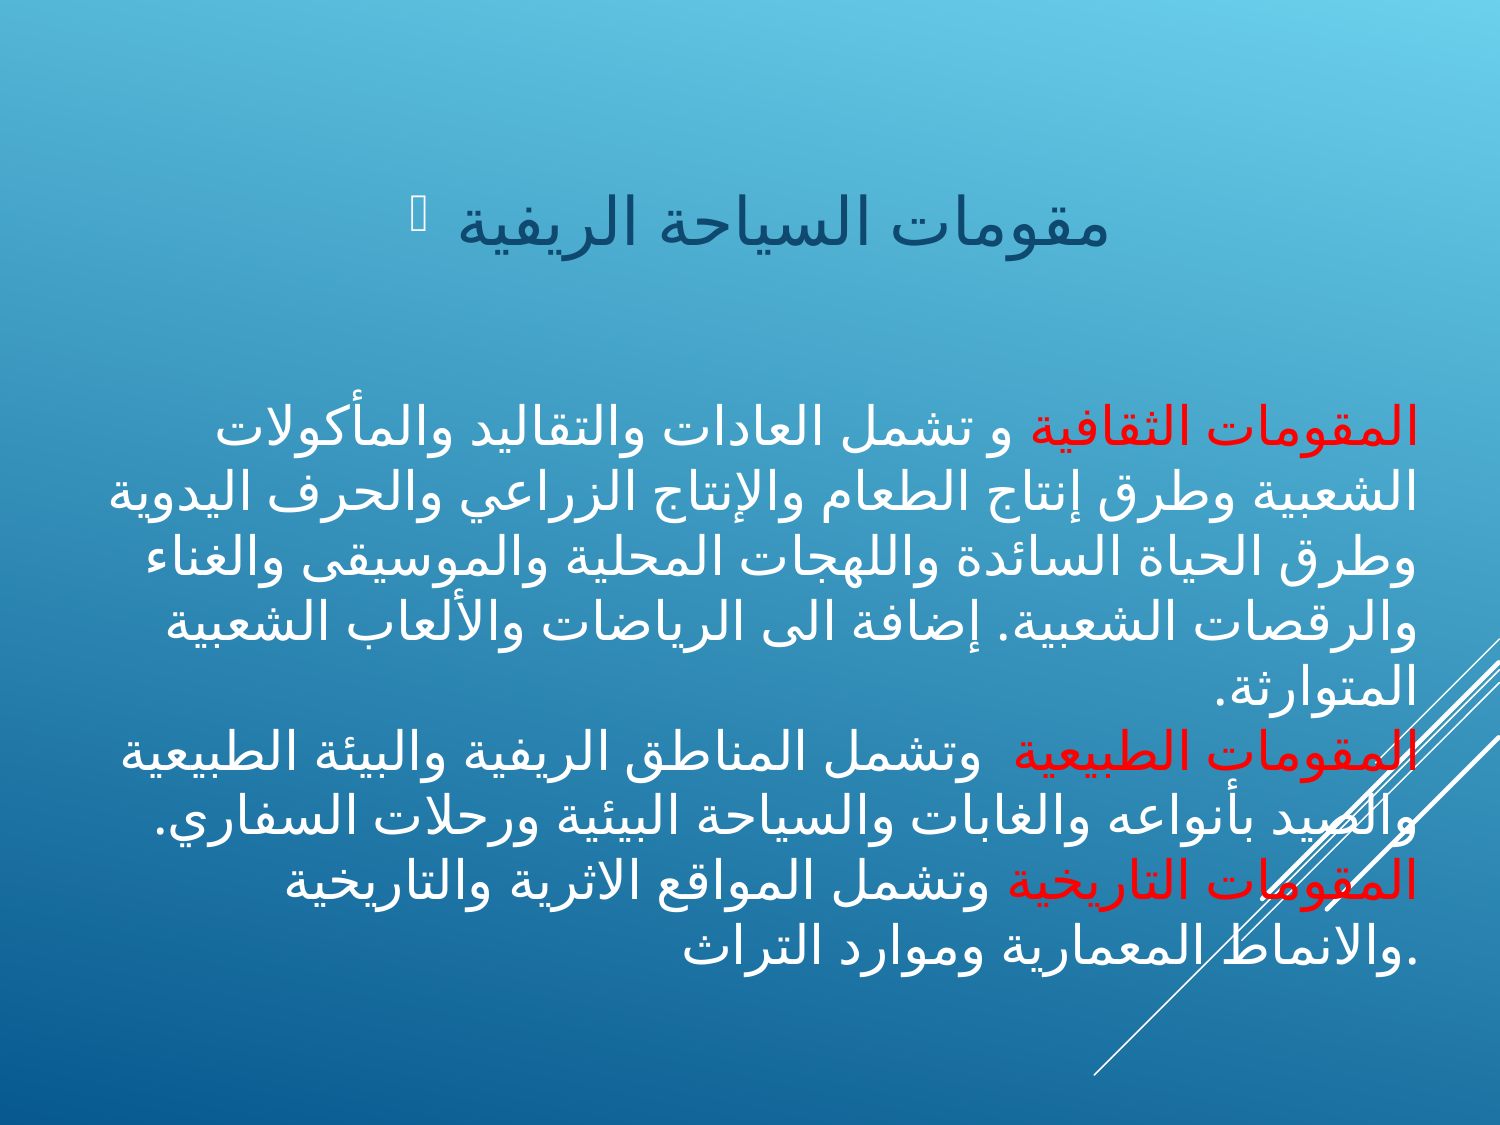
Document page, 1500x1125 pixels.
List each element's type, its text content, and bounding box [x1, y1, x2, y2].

title المقومات الثقافية و تشمل العادات والتقاليد والمأكولات الشعبية وطرق إنتاج الطعام والإنتاج الزراعي والحرف اليدوية وطرق الحياة السائدة واللهجات المحلية والموسيقى والغناء والرقصات الشعبية. إضافة الى الرياضات والألعاب الشعبية المتوارثة. المقومات الطبيعية وتشمل المناطق الريفية والبيئة الطبيعية والصيد بأنواعه والغابات والسياحة البيئية ورحلات السفاري. المقومات التاريخية وتشمل المواقع الاثرية والتاريخية والانماط المعمارية وموارد التراث. [87, 350, 1436, 988]
list مقومات السياحة الريفية [87, 87, 1436, 350]
